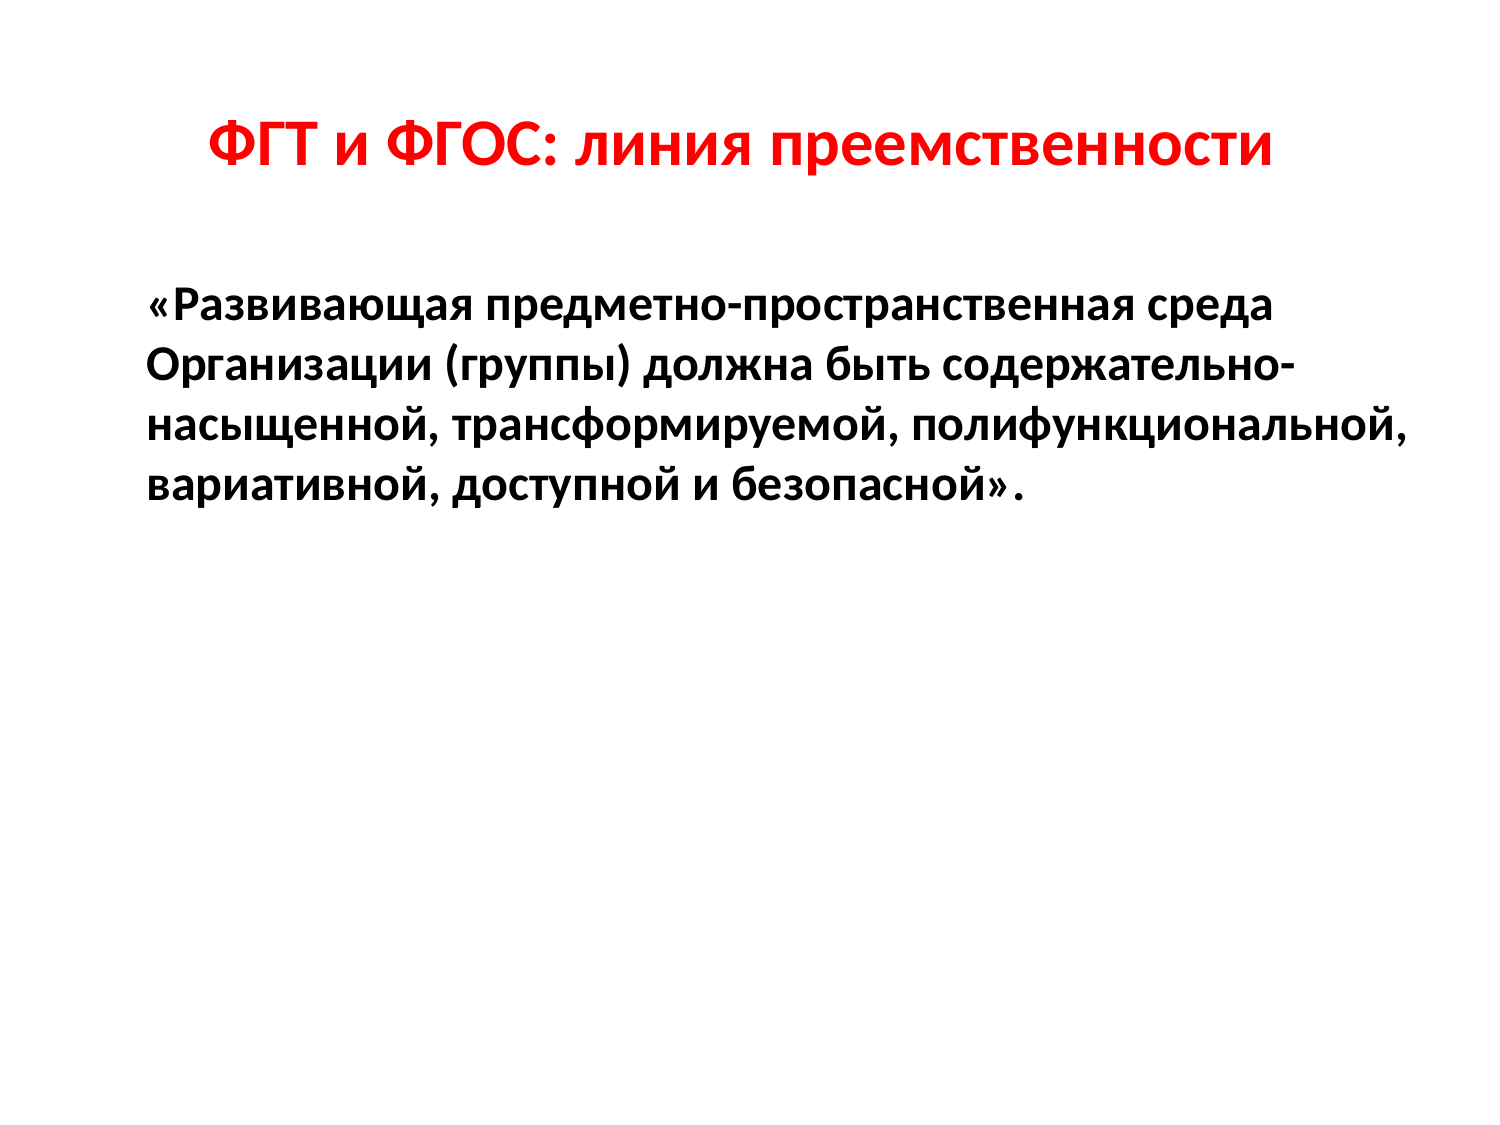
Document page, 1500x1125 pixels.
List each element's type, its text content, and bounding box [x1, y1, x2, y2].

list «Развивающая предметно-пространственная среда Организации (группы) должна быть содержательно-насыщенной, трансформируемой, полифункциональной, вариативной, доступной и безопасной». [74, 262, 1426, 1006]
title ФГТ и ФГОС: линия преемственности [74, 44, 1426, 233]
